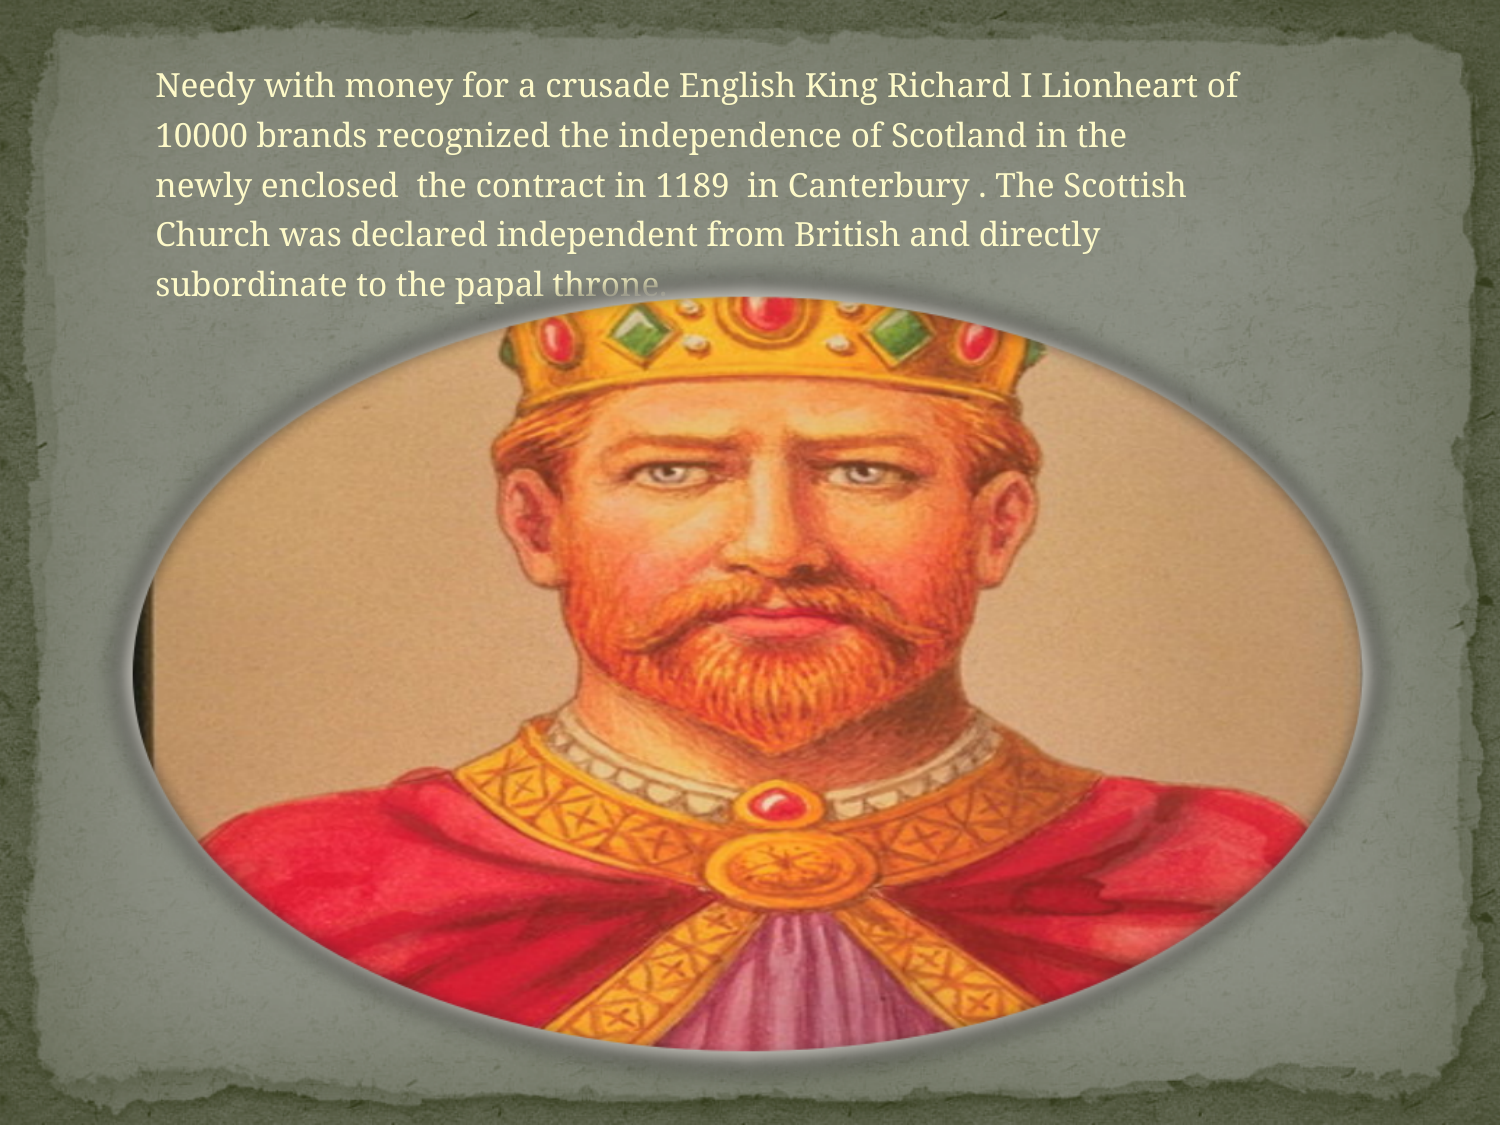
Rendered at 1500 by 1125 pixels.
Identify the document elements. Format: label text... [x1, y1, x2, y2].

list Needy with money for a crusade English King Richard I Lionheart of 10000 brands recognized the independence of Scotland in the newly enclosed the contract in 1189 in Canterbury . The Scottish Church was declared independent from British and directly subordinate to the papal throne. [140, 46, 1301, 270]
picture [118, 283, 1377, 1066]
